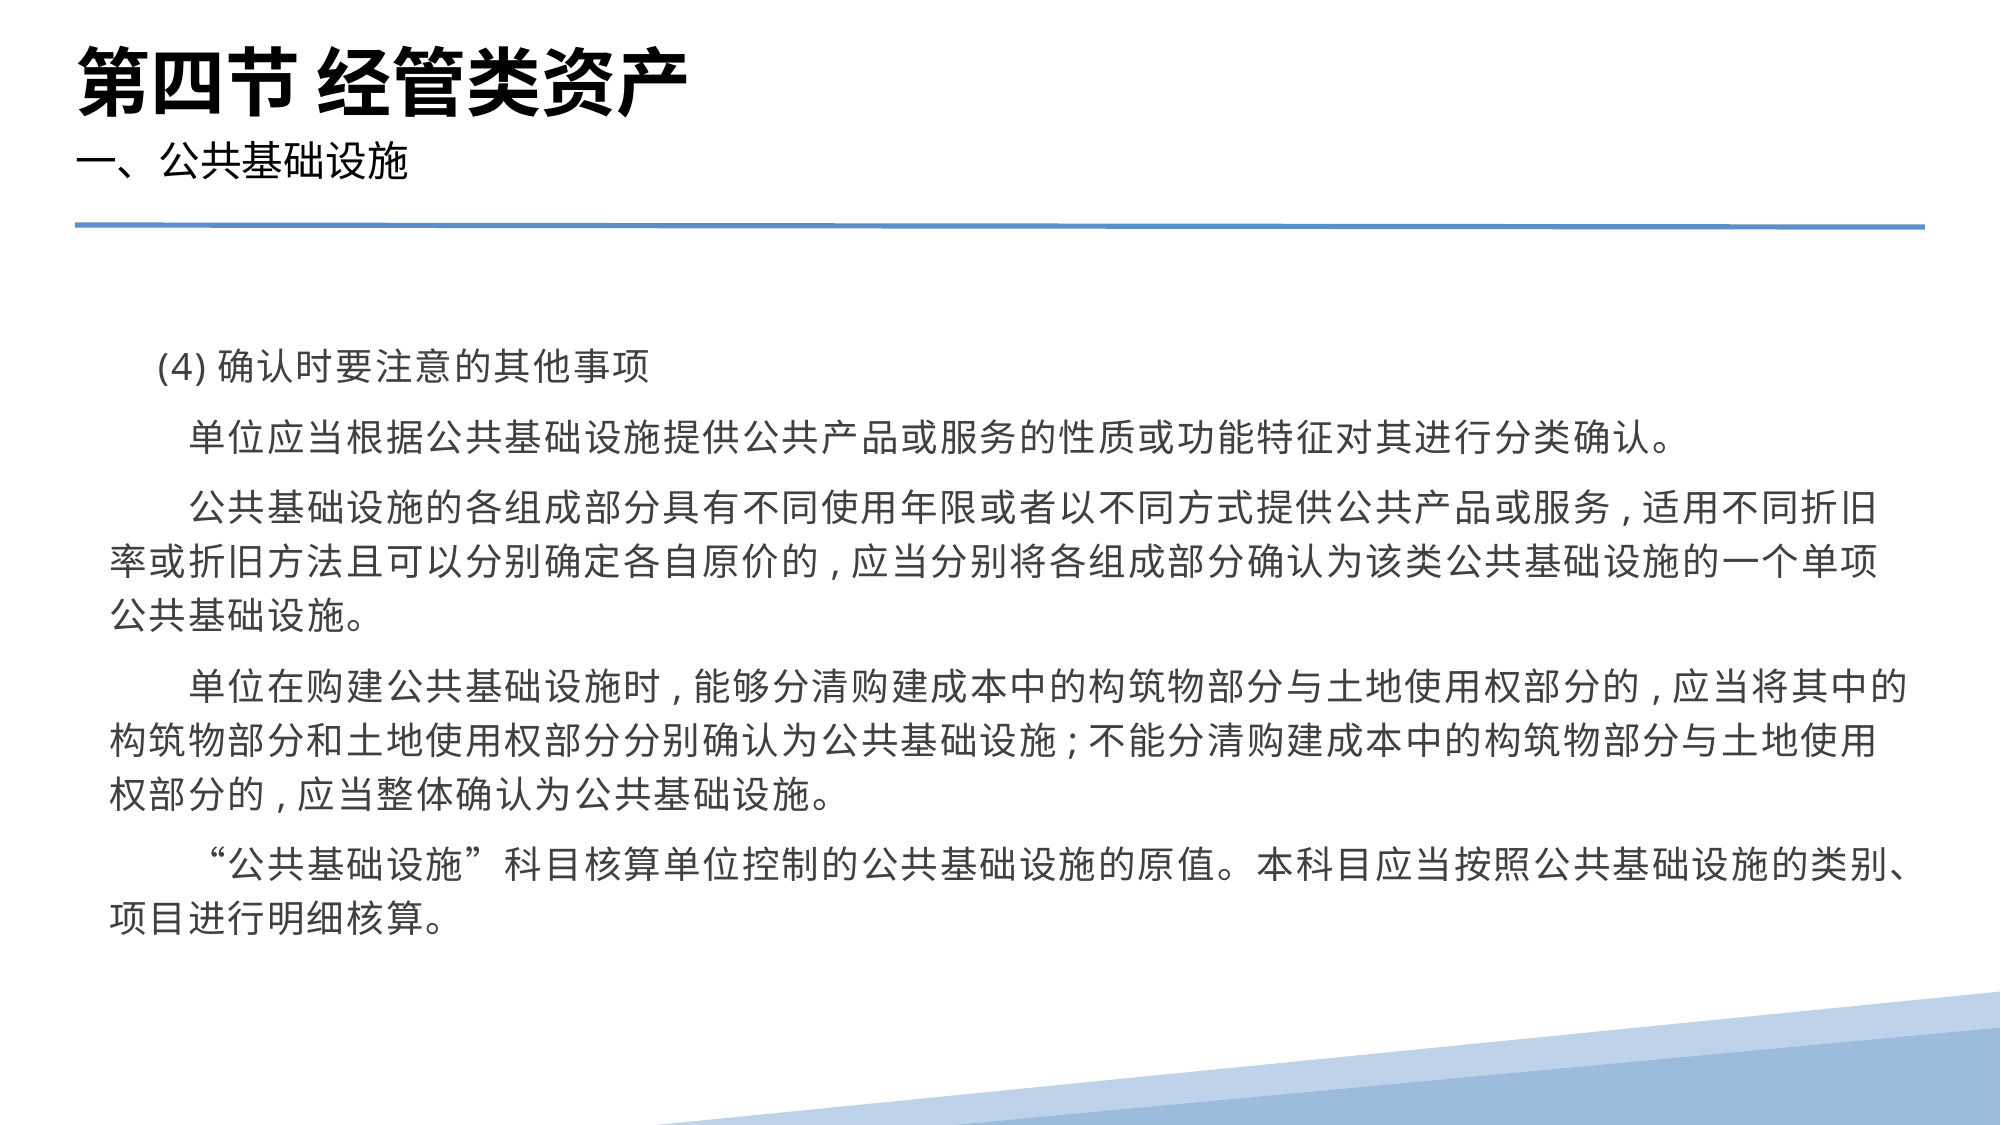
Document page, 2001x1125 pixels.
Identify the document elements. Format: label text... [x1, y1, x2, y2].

text_box 一、公共基础设施 [75, 124, 1925, 200]
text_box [74, 224, 1925, 228]
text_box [656, 991, 2000, 1125]
text_box (4)确认时要注意的其他事项 单位应当根据公共基础设施提供公共产品或服务的性质或功能特征对其进行分类确认。 公共基础设施的各组成部分具有不同使用年限或者以不同方式提供公共产品或服务,适用不同折旧率或折旧方法且可以分别确定各自原价的,应当分别将各组成部分确认为该类公共基础设施的一个单项公共基础设施。 单位在购建公共基础设施时,能够分清购建成本中的构筑物部分与土地使用权部分的,应当将其中的构筑物部分和土地使用权部分分别确认为公共基础设施;不能分清购建成本中的构筑物部分与土地使用权部分的,应当整体确认为公共基础设施。 “公共基础设施”科目核算单位控制的公共基础设施的原值。本科目应当按照公共基础设施的类别、项目进行明细核算。 [99, 252, 1925, 1022]
text_box 第四节 经管类资产 [75, 24, 1925, 124]
